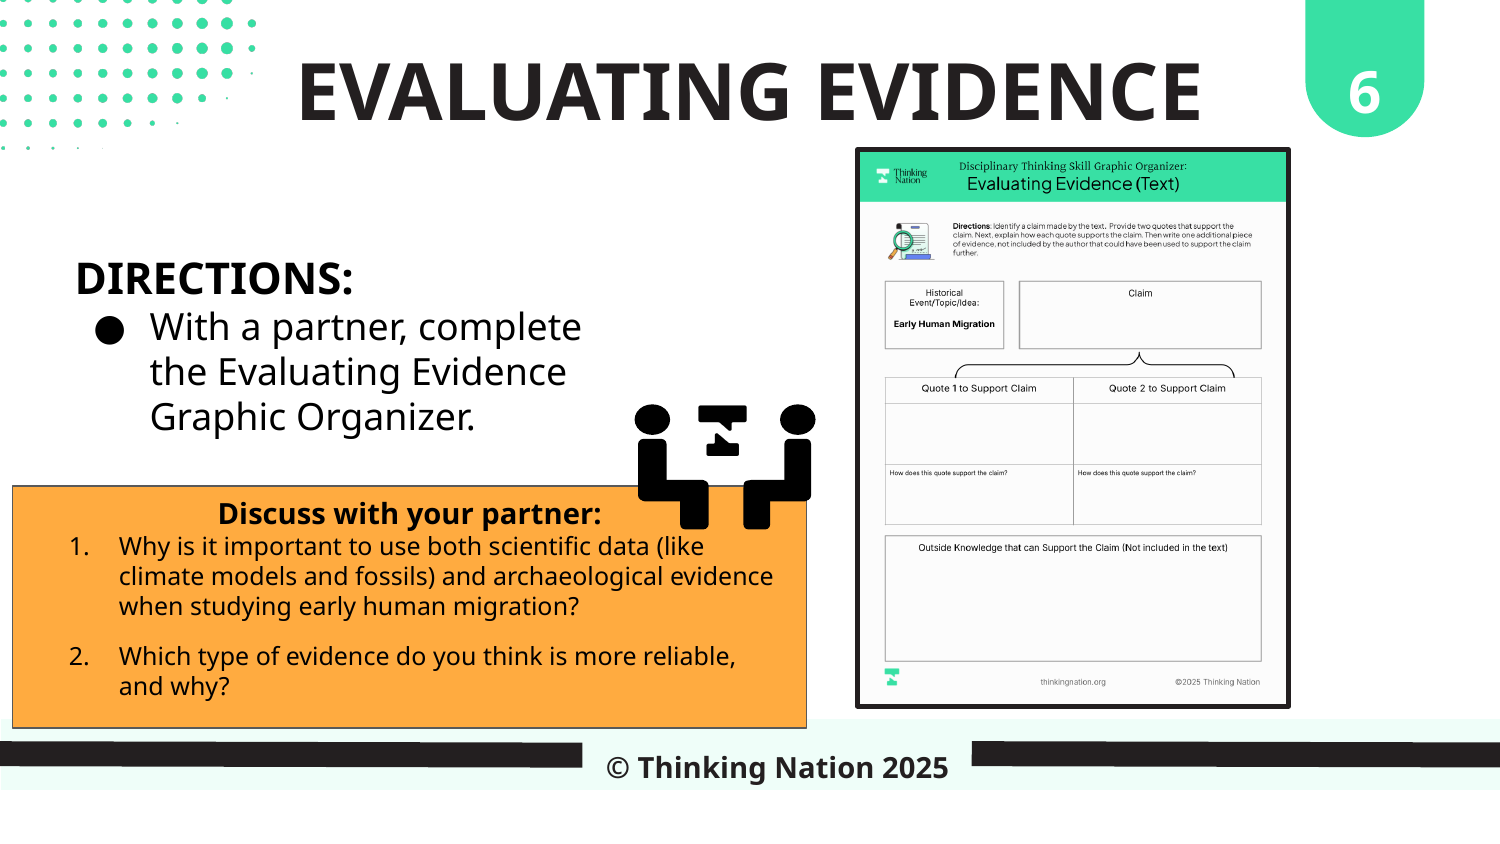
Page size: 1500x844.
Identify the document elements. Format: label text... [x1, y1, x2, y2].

text_box Discuss with your partner: Why is it important to use both scientific data (like climate models and fossils) and archaeological evidence when studying early human migration? Which type of evidence do you think is more reliable, and why? [28, 480, 791, 712]
text_box DIRECTIONS: With a partner, complete the Evaluating Evidence Graphic Organizer. [59, 235, 617, 453]
text_box [0, 0, 256, 150]
text_box [12, 486, 807, 717]
picture [859, 151, 1287, 705]
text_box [1300, 0, 1430, 138]
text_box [0, 718, 1500, 791]
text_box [635, 395, 815, 529]
text_box EVALUATING EVIDENCE [156, 41, 1295, 137]
